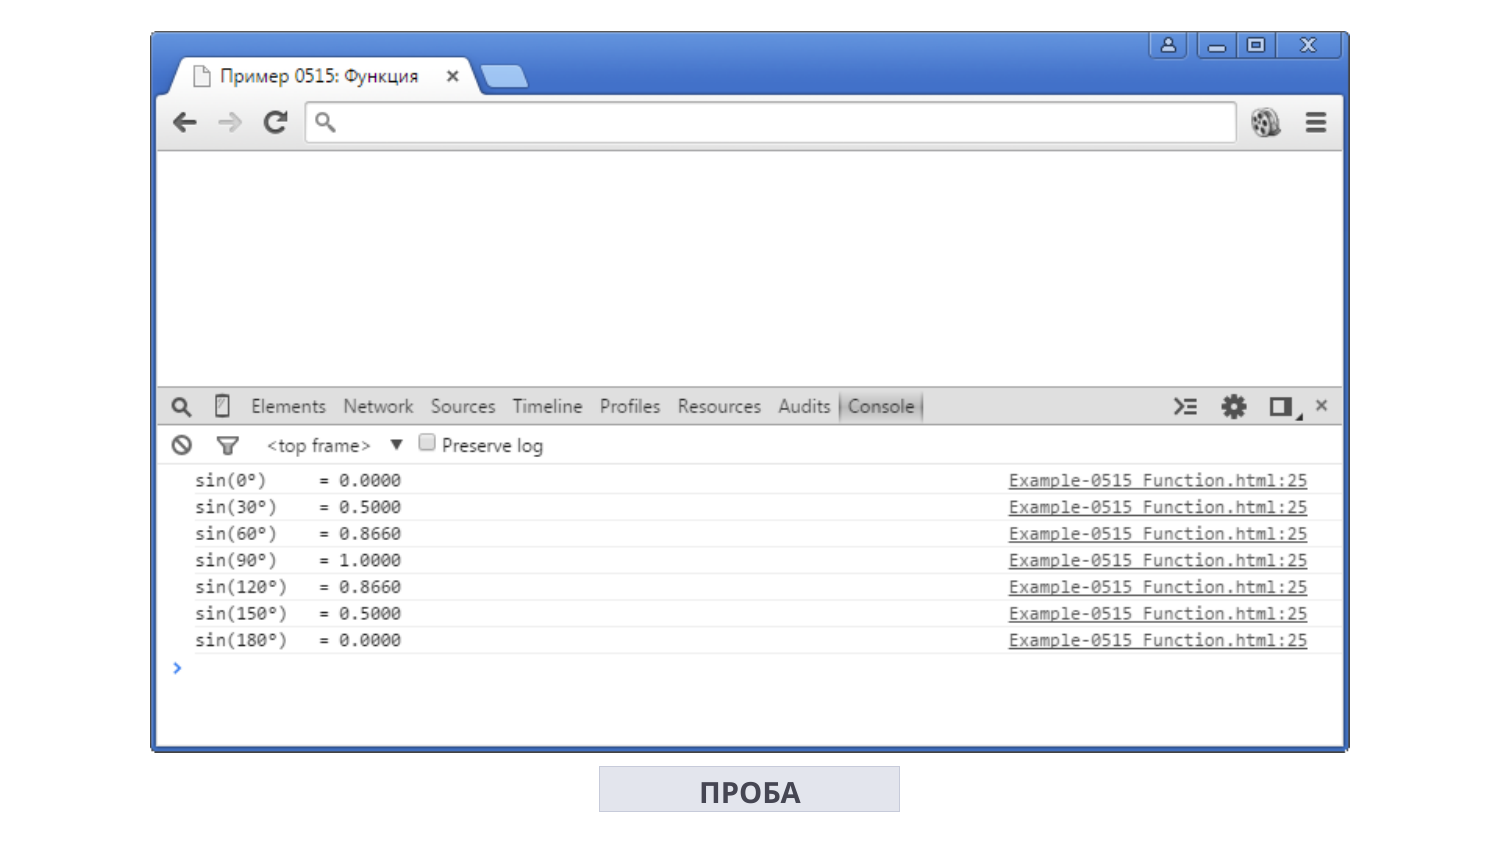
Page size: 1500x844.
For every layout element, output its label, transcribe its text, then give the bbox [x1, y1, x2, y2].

text_box ПРОБА [599, 766, 900, 812]
picture [149, 31, 1351, 753]
